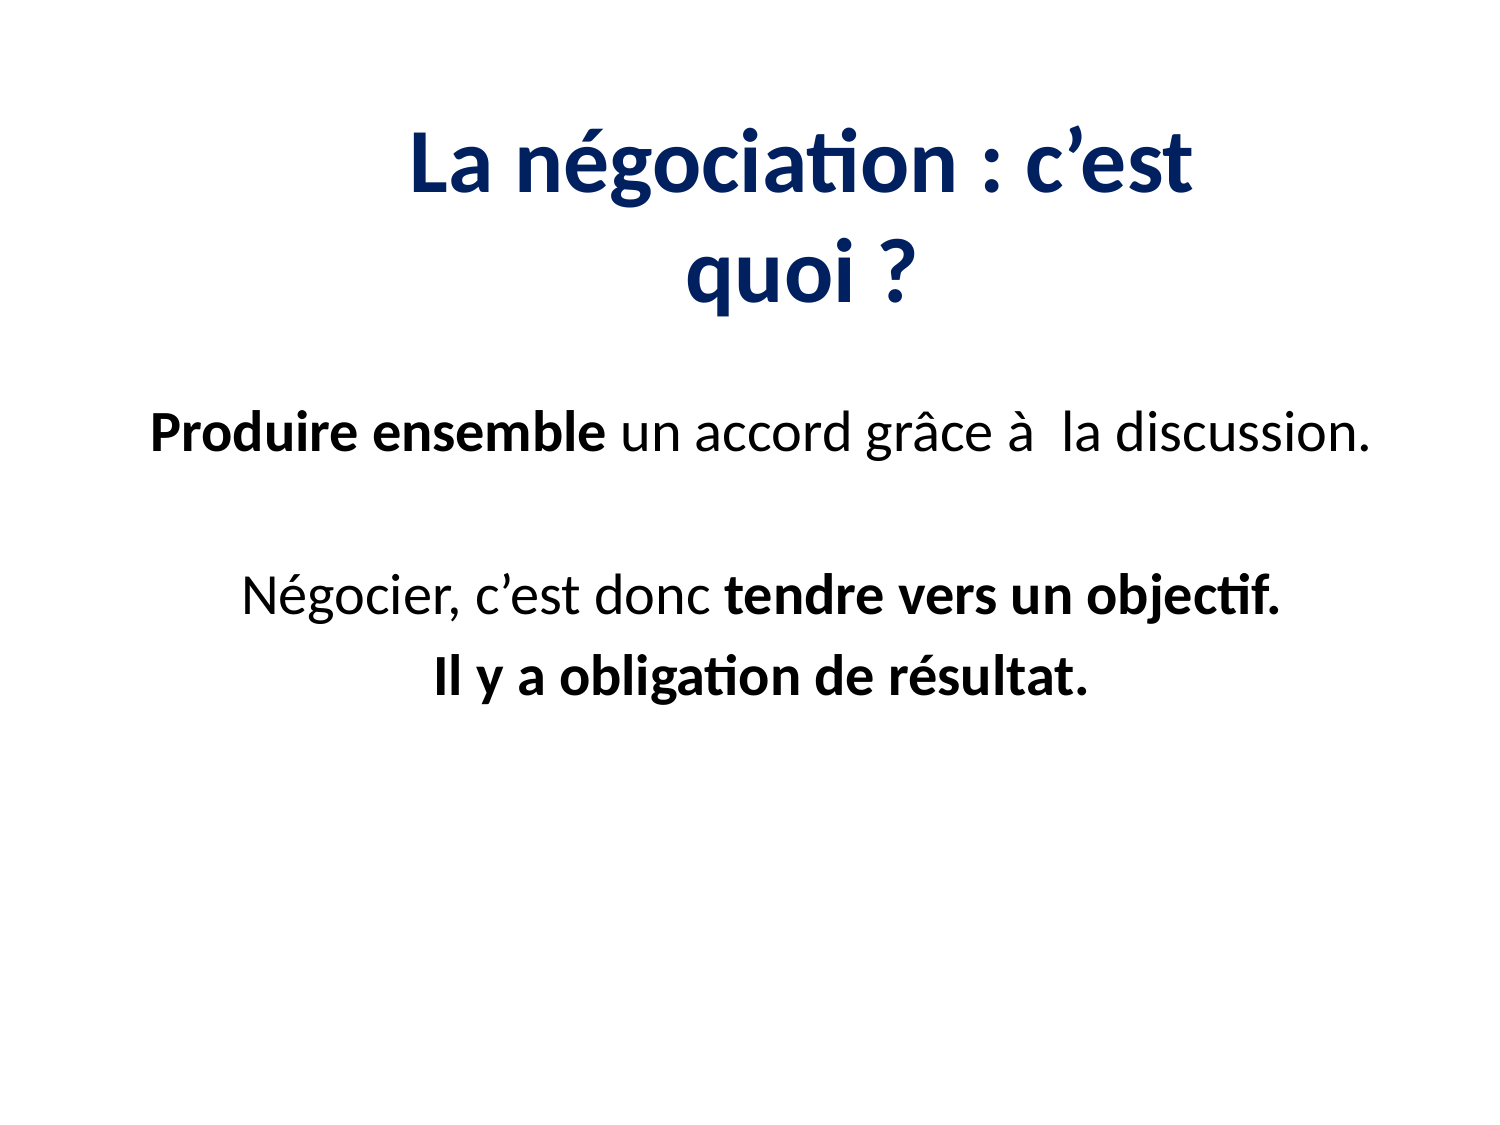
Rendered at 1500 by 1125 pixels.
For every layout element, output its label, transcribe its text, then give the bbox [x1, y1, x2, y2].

subtitle Produire ensemble un accord grâce à la discussion. Négocier, c’est donc tendre vers un objectif. Il y a obligation de résultat. [76, 385, 1447, 866]
text_box La négociation : c’est quoi ? [351, 93, 1254, 193]
